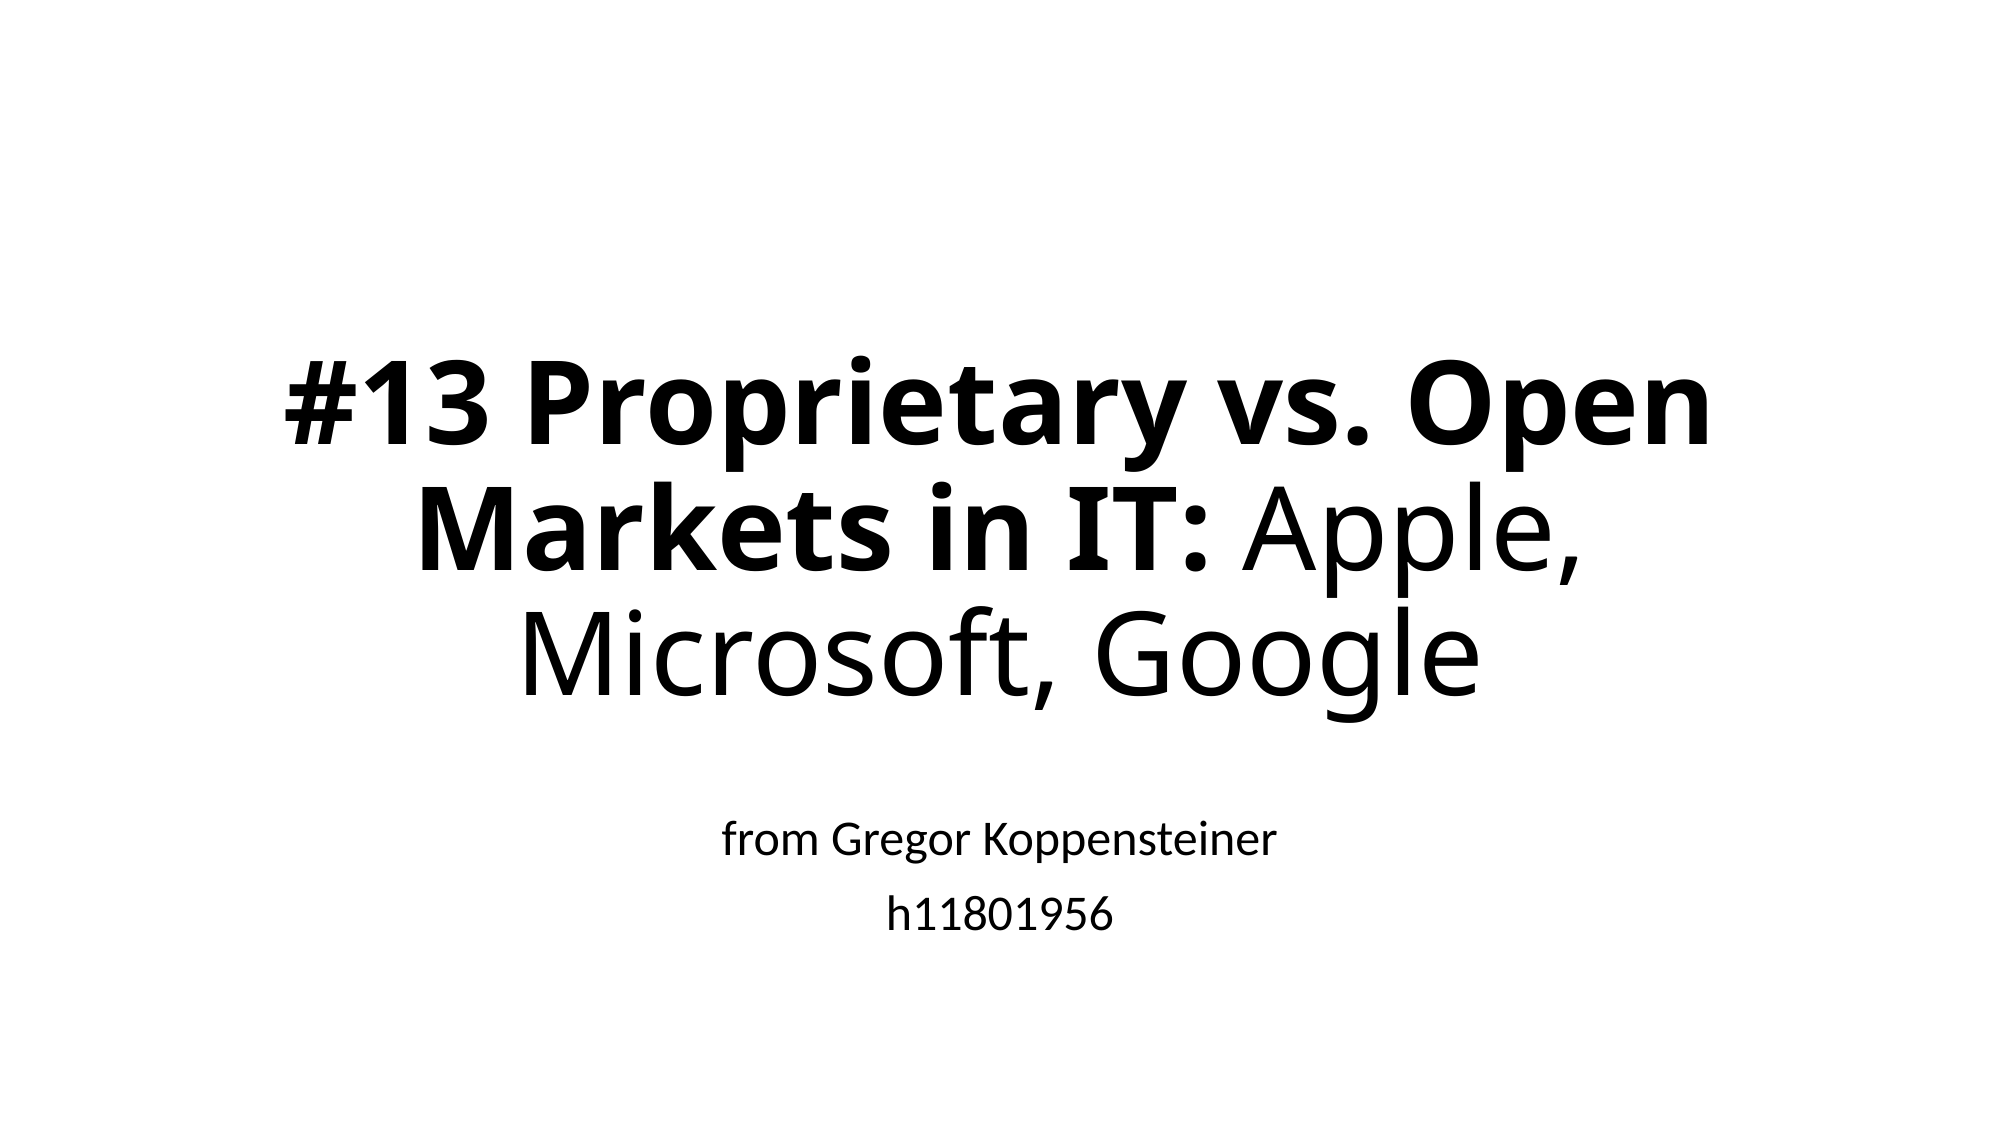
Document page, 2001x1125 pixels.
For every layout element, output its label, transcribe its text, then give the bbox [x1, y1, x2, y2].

subtitle from Gregor Koppensteiner h11801956 [249, 805, 1750, 958]
title #13 Proprietary vs. Open Markets in IT: Apple, Microsoft, Google [249, 336, 1750, 729]
